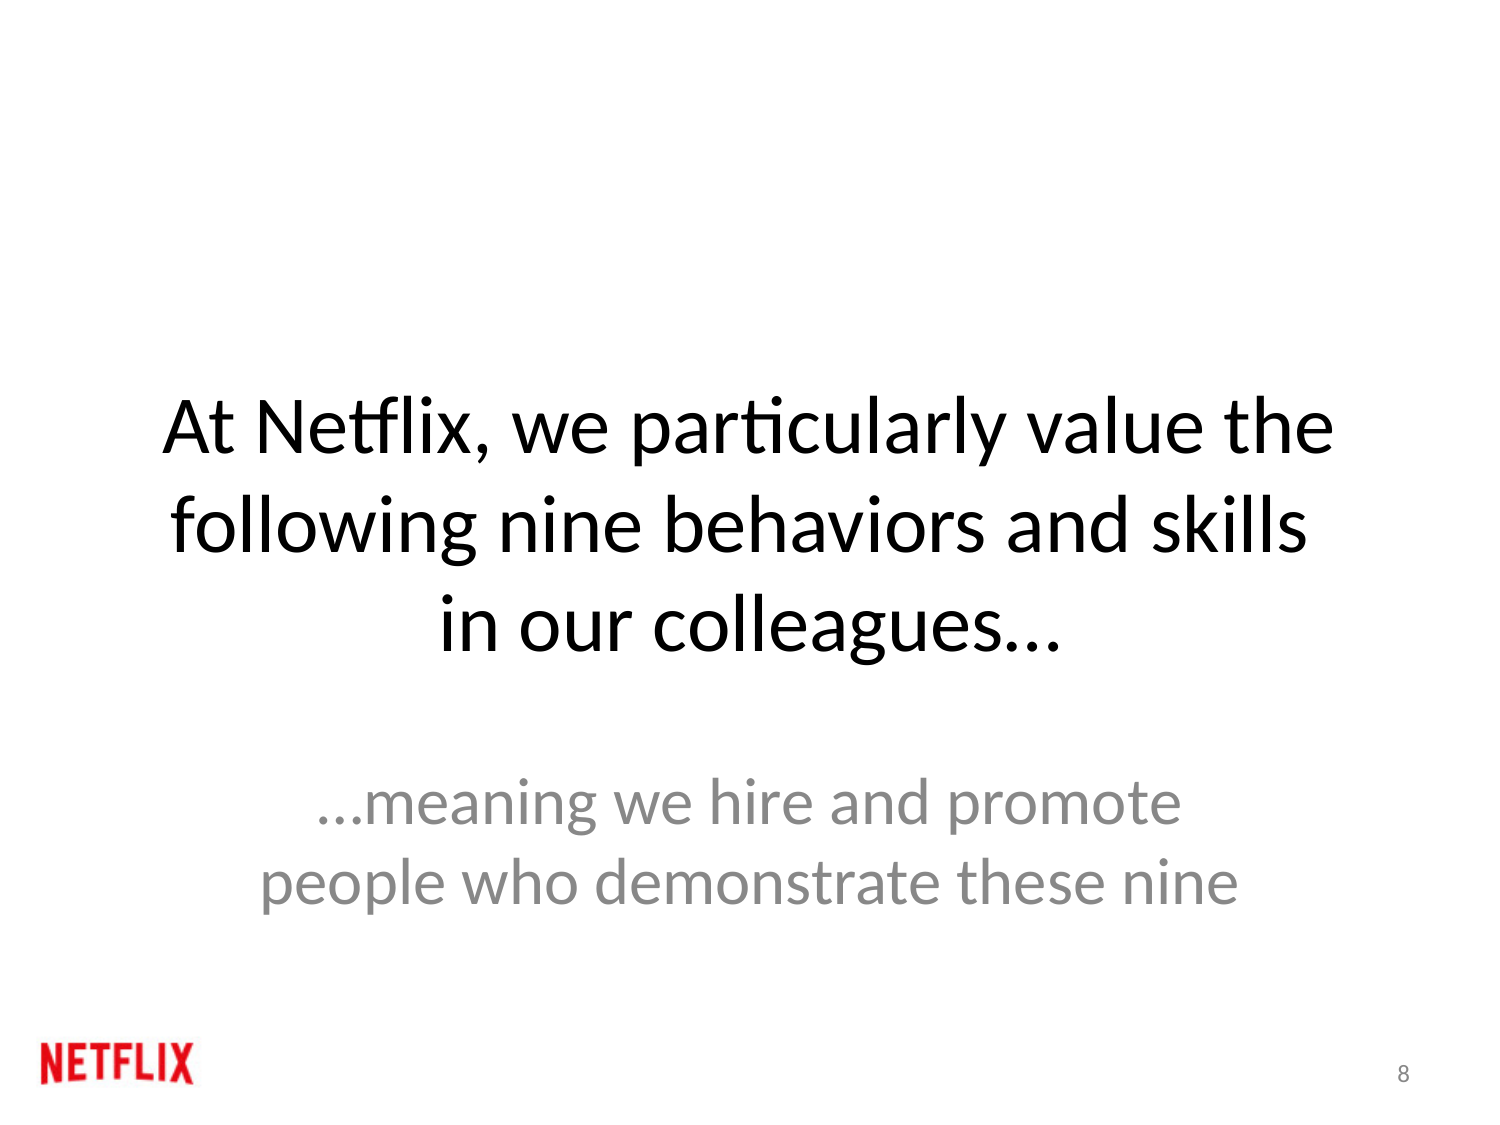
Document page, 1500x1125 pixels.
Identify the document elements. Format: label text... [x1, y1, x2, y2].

slide_number ‹#› [1074, 1042, 1425, 1103]
subtitle …meaning we hire and promote people who demonstrate these nine [225, 750, 1275, 1038]
picture [24, 1024, 211, 1104]
title At Netflix, we particularly value the following nine behaviors and skills in our colleagues… [112, 349, 1388, 591]
